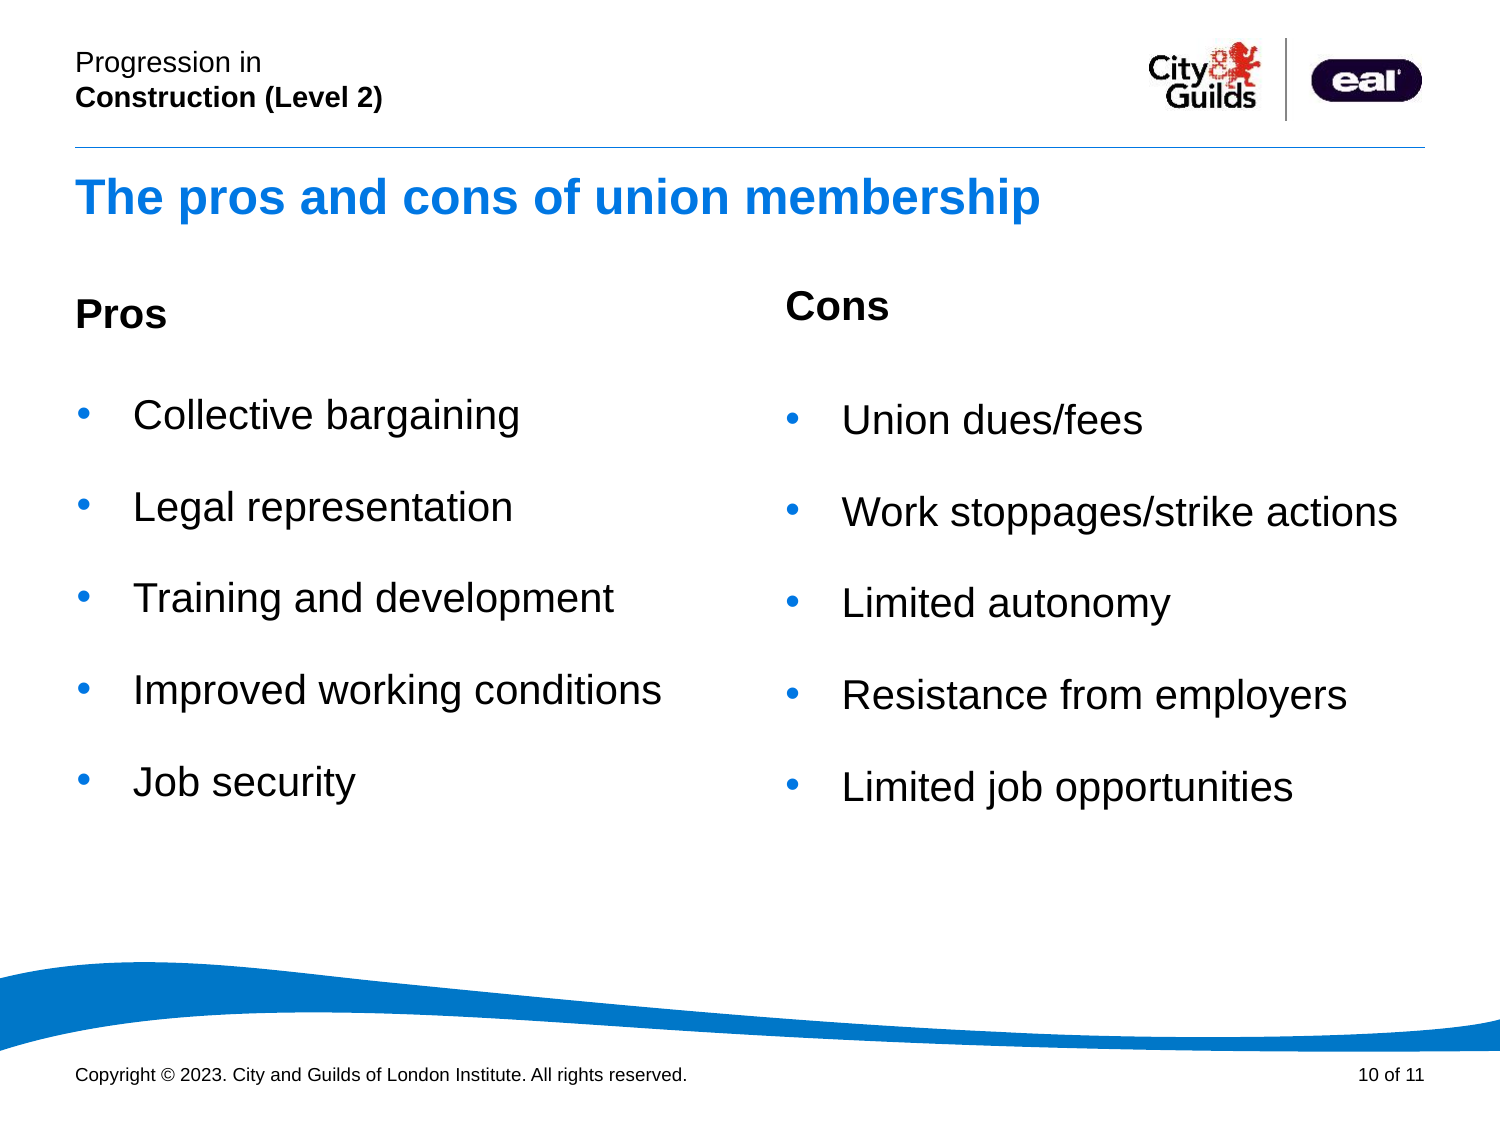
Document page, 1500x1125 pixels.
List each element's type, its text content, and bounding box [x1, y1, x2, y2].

text_box Collective bargaining Legal representation Training and development Improved working conditions Job security [76, 387, 752, 882]
text_box The pros and cons of union membership [74, 164, 1461, 247]
title Pros [74, 278, 751, 362]
picture [1149, 38, 1422, 121]
text_box Cons [785, 278, 1461, 362]
list Union dues/fees Work stoppages/strike actions Limited autonomy Resistance from employers Limited job opportunities [785, 392, 1461, 882]
